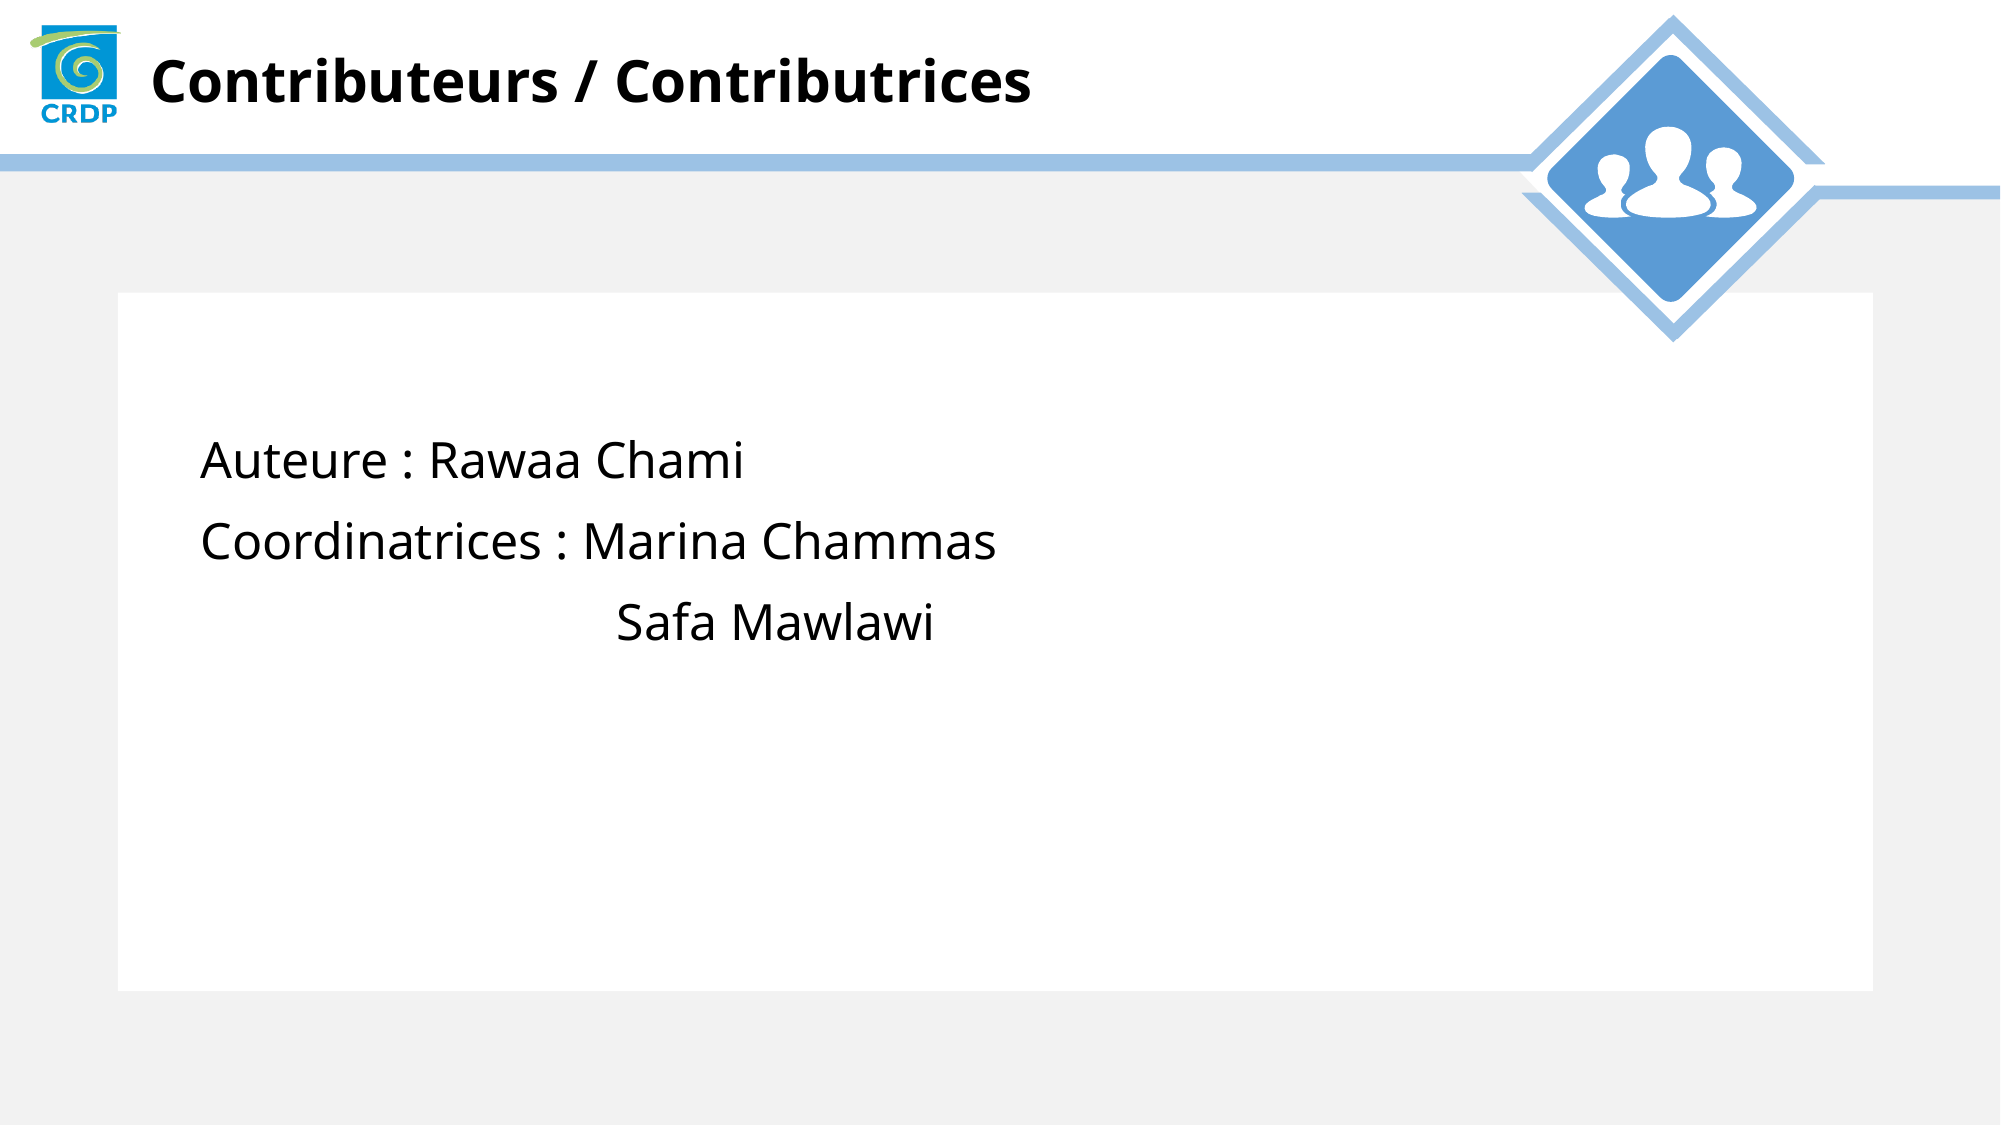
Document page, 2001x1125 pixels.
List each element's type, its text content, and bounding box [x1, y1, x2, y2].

text_box Auteure : Rawaa Chami Coordinatrices : Marina Chammas Safa Mawlawi [185, 391, 1815, 808]
picture [86, 108, 94, 118]
picture [30, 25, 121, 123]
